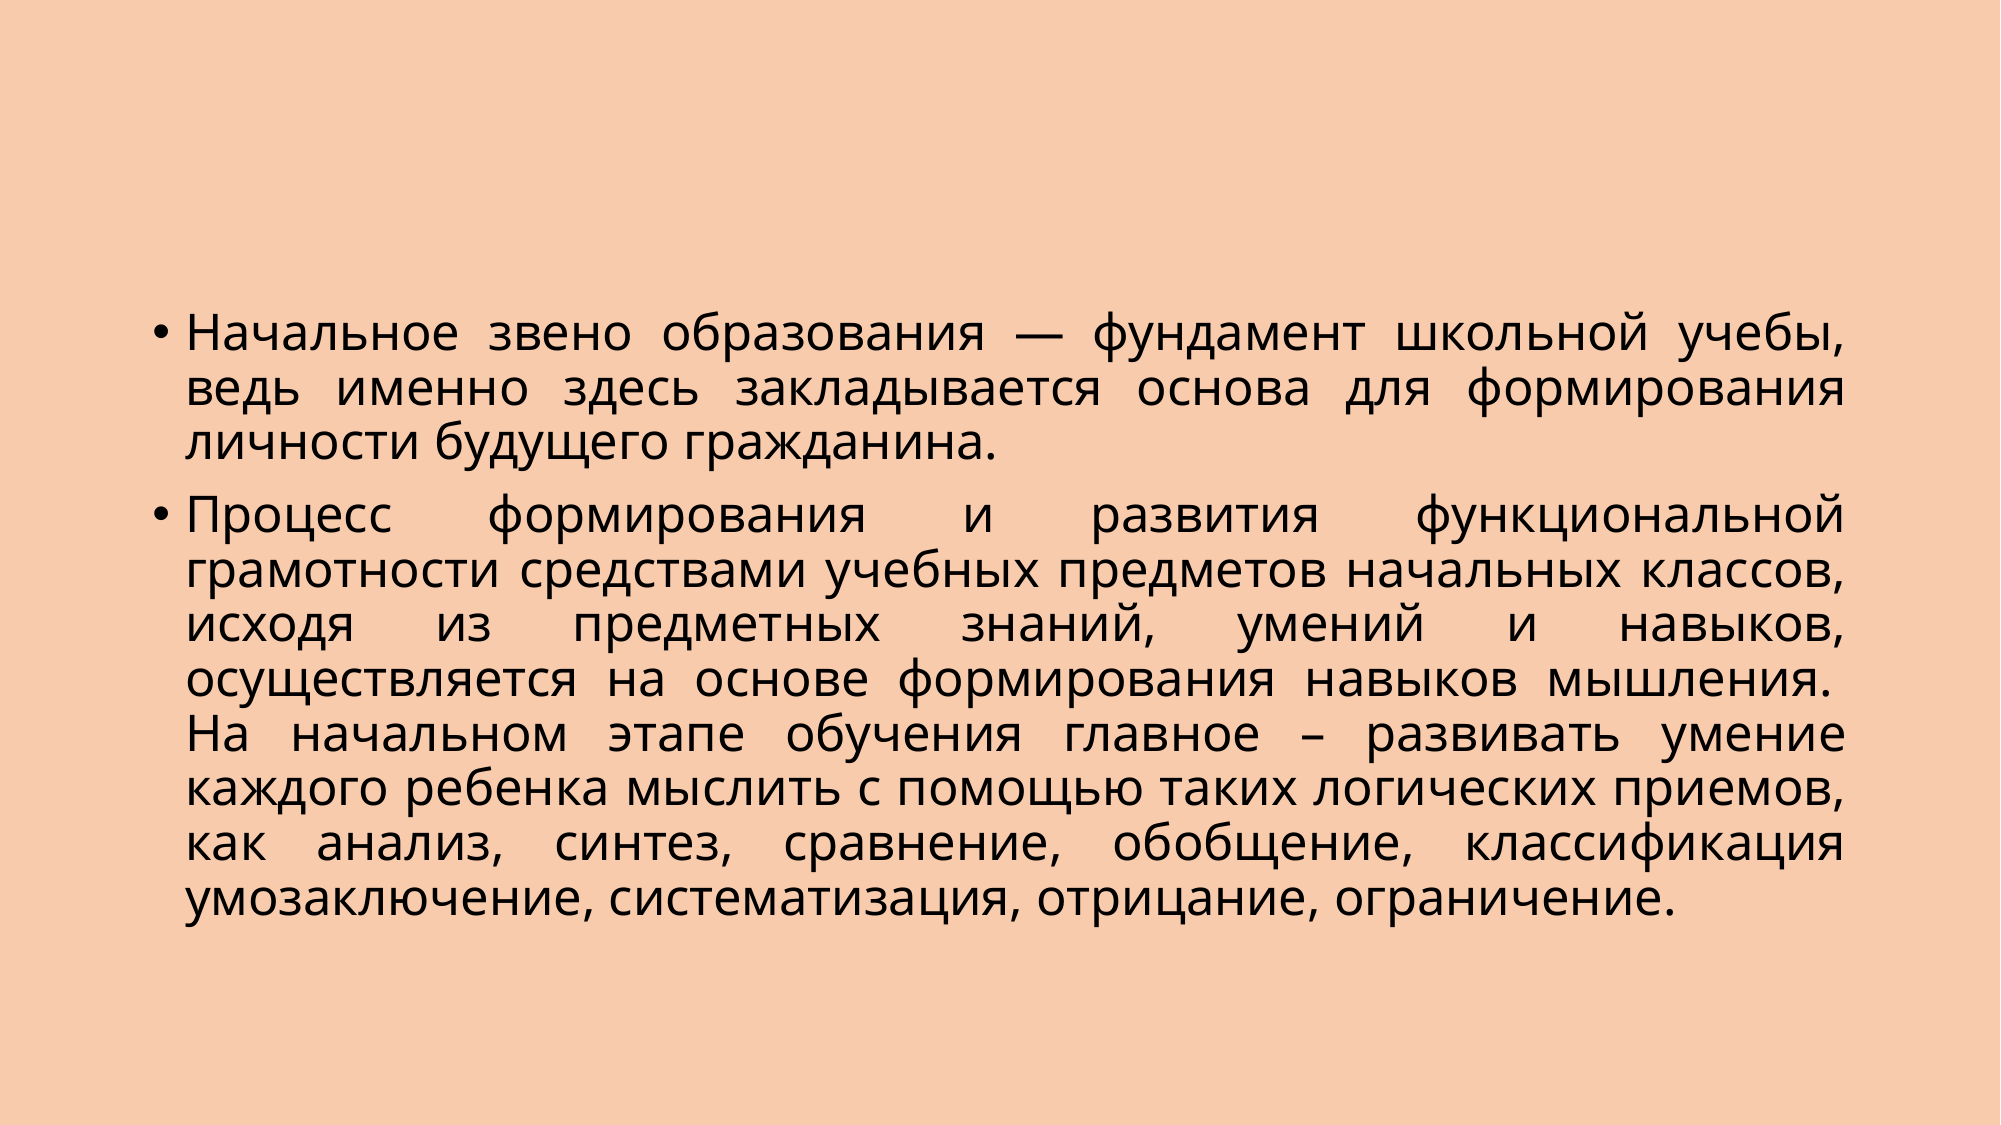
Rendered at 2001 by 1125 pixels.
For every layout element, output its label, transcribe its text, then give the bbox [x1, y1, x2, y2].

list Начальное звено образования — фундамент школьной учебы, ведь именно здесь закладывается основа для формирования личности будущего гражданина. Процесс формирования и развития функциональной грамотности средствами учебных предметов начальных классов, исходя из предметных знаний, умений и навыков, осуществляется на основе формирования навыков мышления. На начальном этапе обучения главное – развивать умение каждого ребенка мыслить с помощью таких логических приемов, как анализ, синтез, сравнение, обобщение, классификация умозаключение, систематизация, отрицание, ограничение. [137, 299, 1863, 1014]
